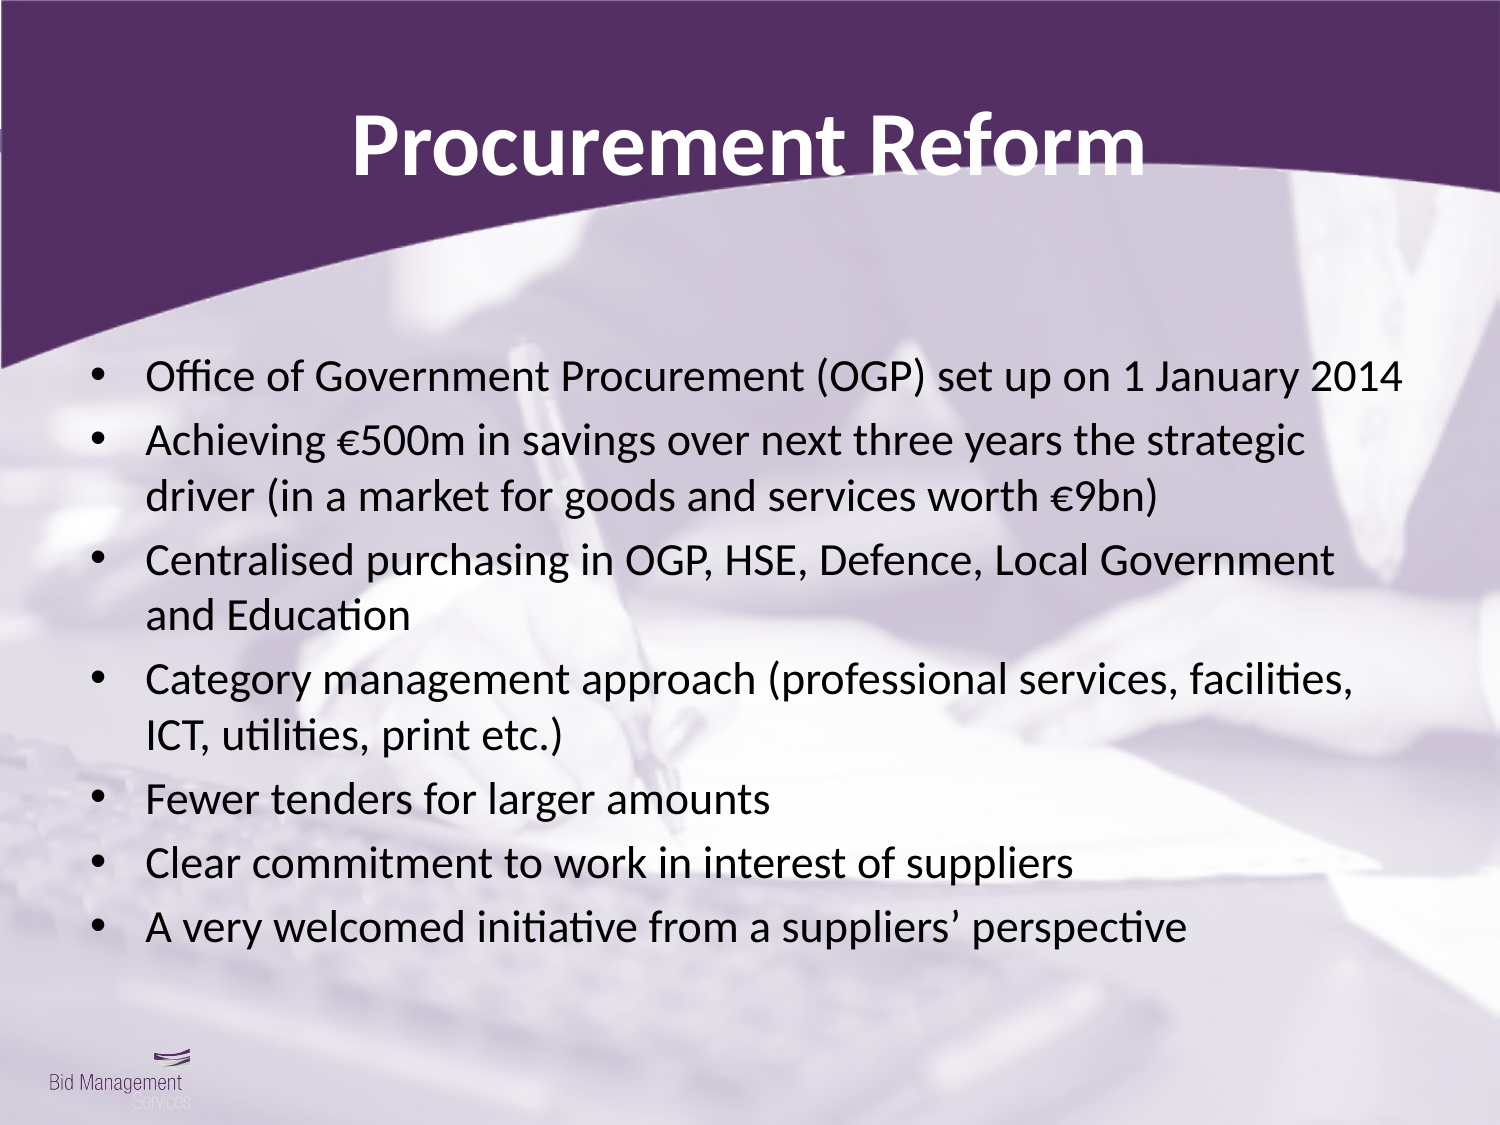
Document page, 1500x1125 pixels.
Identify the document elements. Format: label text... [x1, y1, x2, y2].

list Office of Government Procurement (OGP) set up on 1 January 2014 Achieving €500m in savings over next three years the strategic driver (in a market for goods and services worth €9bn) Centralised purchasing in OGP, HSE, Defence, Local Government and Education Category management approach (professional services, facilities, ICT, utilities, print etc.) Fewer tenders for larger amounts Clear commitment to work in interest of suppliers A very welcomed initiative from a suppliers’ perspective [75, 338, 1425, 1005]
picture [2, 1, 1500, 368]
picture [25, 1031, 215, 1125]
title Procurement Reform [75, 45, 1425, 233]
